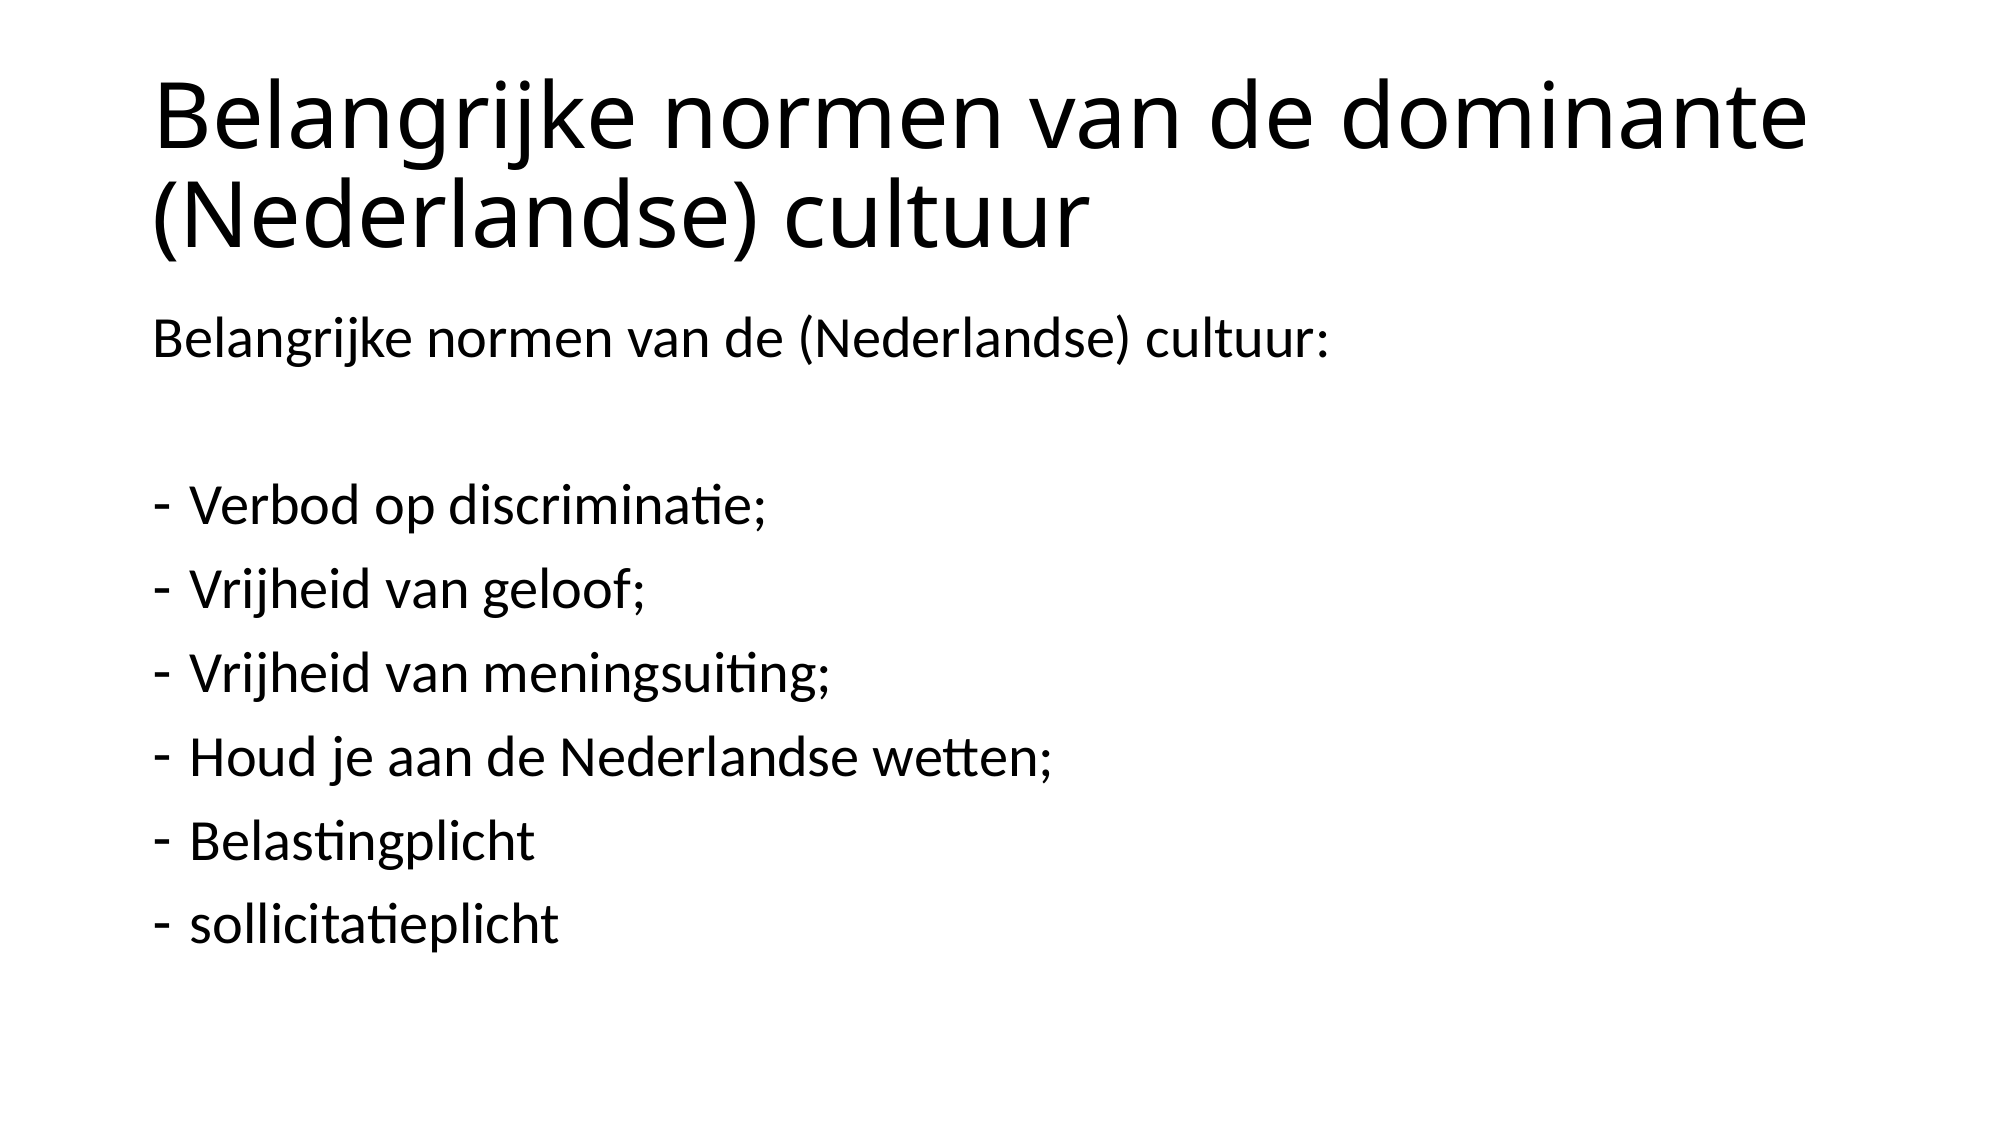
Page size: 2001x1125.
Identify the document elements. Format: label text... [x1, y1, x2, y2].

title Belangrijke normen van de dominante (Nederlandse) cultuur [137, 59, 1863, 278]
list Belangrijke normen van de (Nederlandse) cultuur: Verbod op discriminatie; Vrijheid van geloof; Vrijheid van meningsuiting; Houd je aan de Nederlandse wetten; Belastingplicht sollicitatieplicht [137, 299, 1863, 1014]
